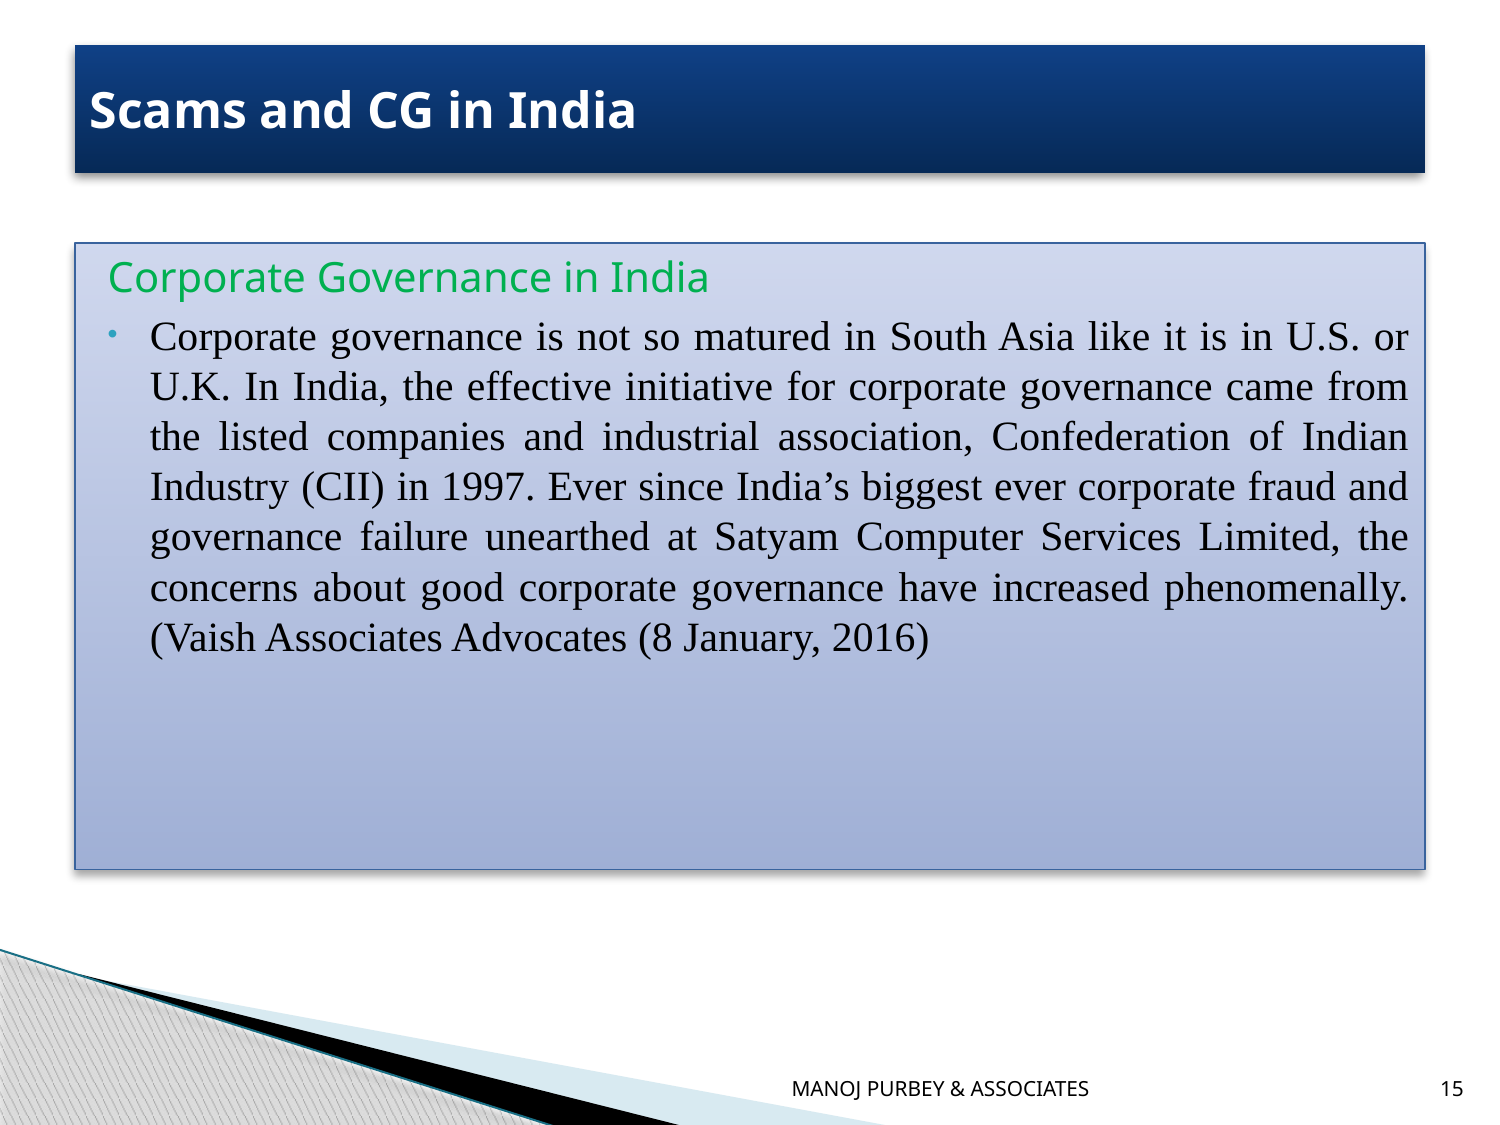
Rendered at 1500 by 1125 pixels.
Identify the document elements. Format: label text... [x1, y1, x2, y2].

title Scams and CG in India [75, 45, 1425, 173]
footer MANOJ PURBEY & ASSOCIATES [718, 1051, 1105, 1112]
list Corporate Governance in India Corporate governance is not so matured in South Asia like it is in U.S. or U.K. In India, the effective initiative for corporate governance came from the listed companies and industrial association, Confederation of Indian Industry (CII) in 1997. Ever since India’s biggest ever corporate fraud and governance failure unearthed at Satyam Computer Services Limited, the concerns about good corporate governance have increased phenomenally. (Vaish Associates Advocates (8 January, 2016) [74, 242, 1426, 870]
slide_number 15 [1418, 1051, 1479, 1112]
